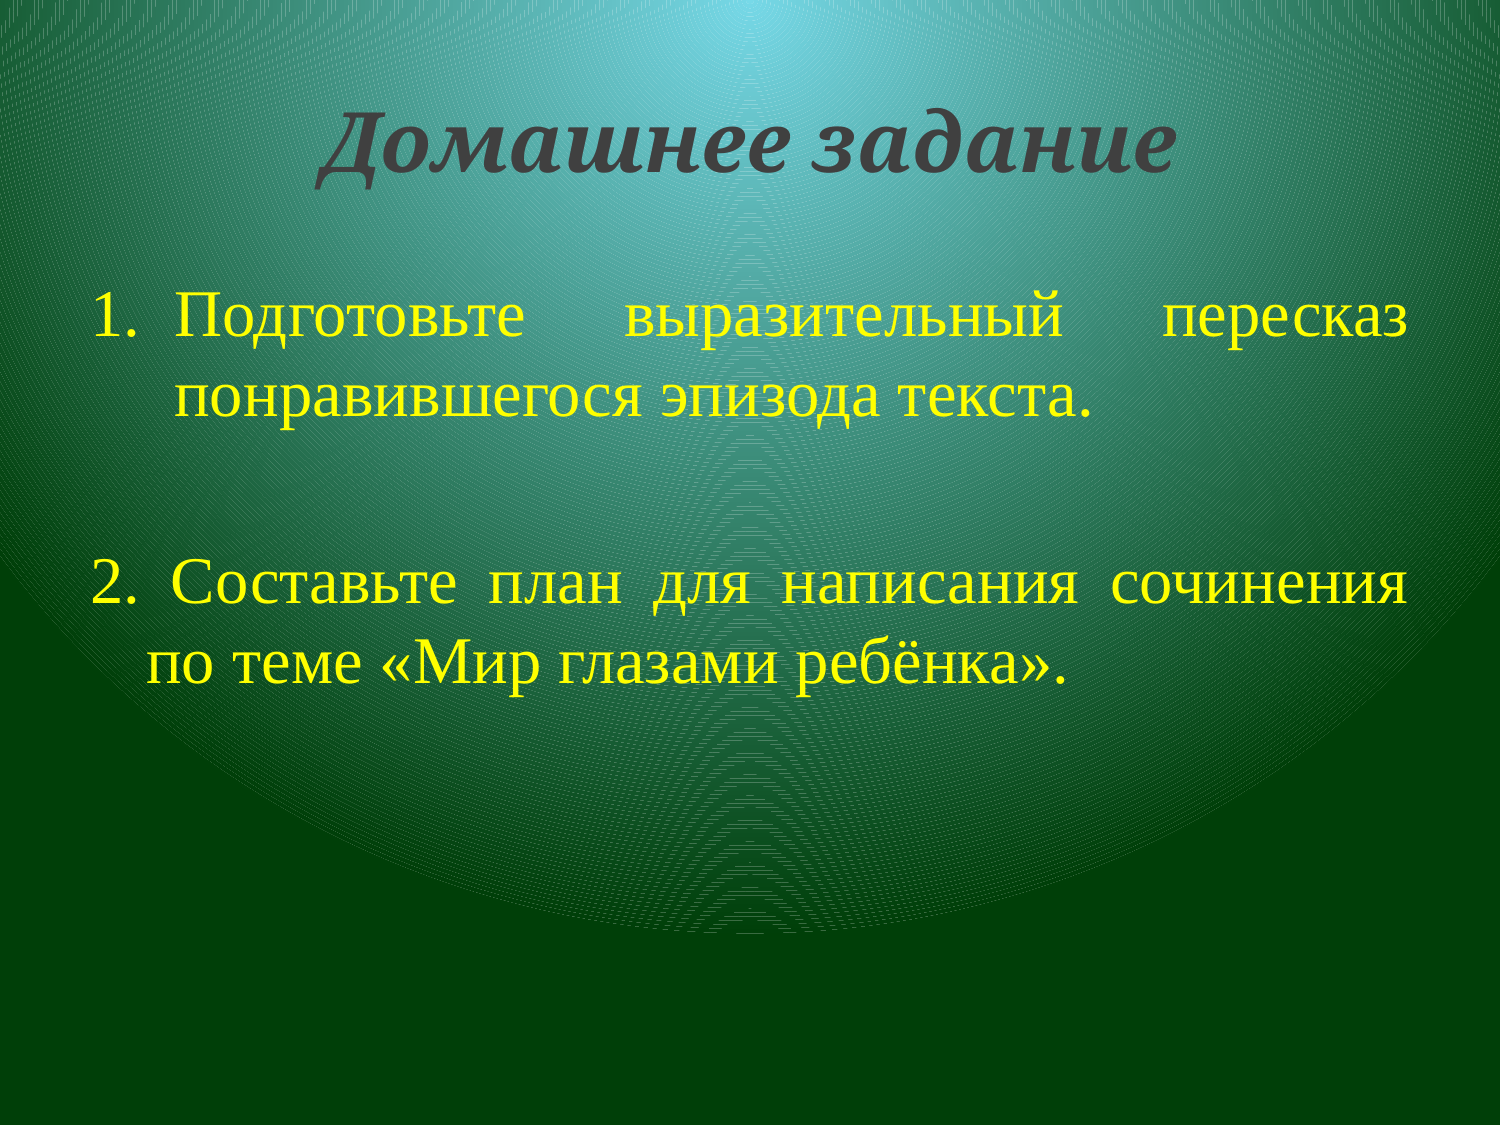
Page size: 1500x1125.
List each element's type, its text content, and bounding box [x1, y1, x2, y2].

title Домашнее задание [74, 44, 1426, 233]
list Подготовьте выразительный пересказ понравившегося эпизода текста. 2. Составьте план для написания сочинения по теме «Мир глазами ребёнка». [74, 262, 1426, 1006]
